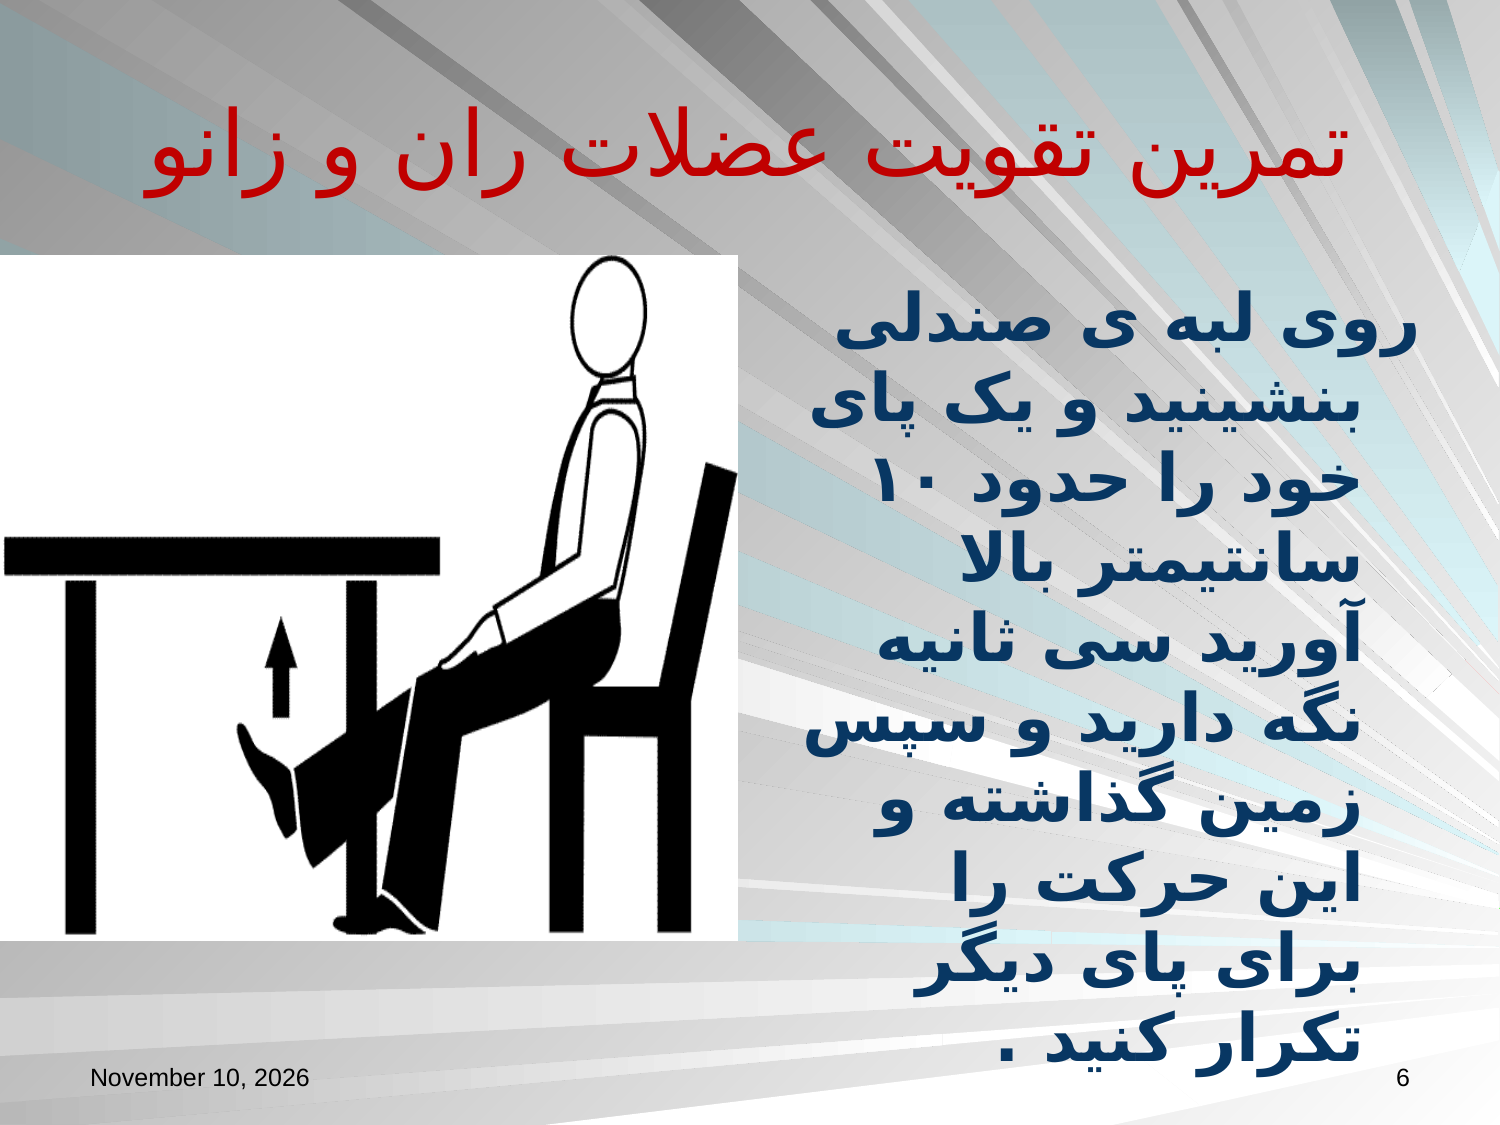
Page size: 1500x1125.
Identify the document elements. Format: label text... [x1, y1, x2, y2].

list روی لبه ی صندلی بنشینید و یک پای خود را حدود ۱۰ سانتیمتر بالا آورید سی ثانیه نگه دارید و سپس زمین گذاشته و این حرکت را برای پای دیگر تکرار کنید . [773, 266, 1437, 1011]
slide_number 6 [1074, 1023, 1426, 1100]
title تمرین تقویت عضلات ران و زانو [74, 45, 1426, 234]
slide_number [74, 1023, 426, 1100]
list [0, 255, 738, 941]
